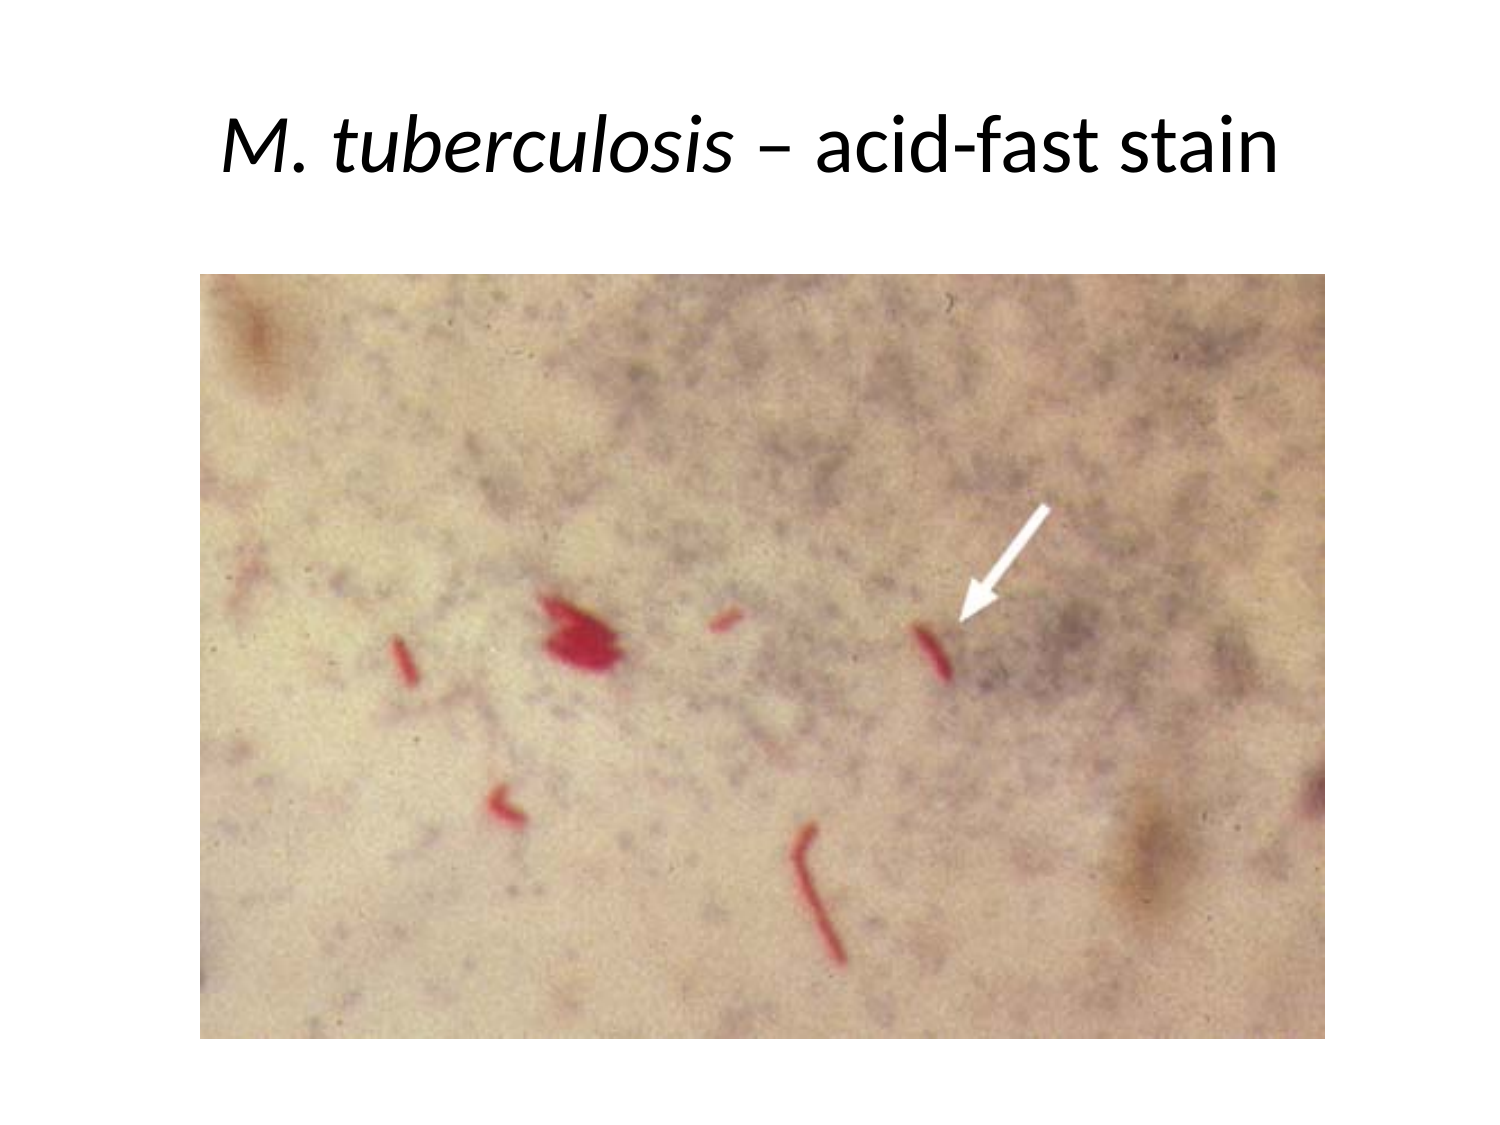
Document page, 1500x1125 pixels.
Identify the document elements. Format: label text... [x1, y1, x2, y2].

picture [199, 274, 1326, 1040]
title M. tuberculosis – acid-fast stain [75, 45, 1425, 233]
